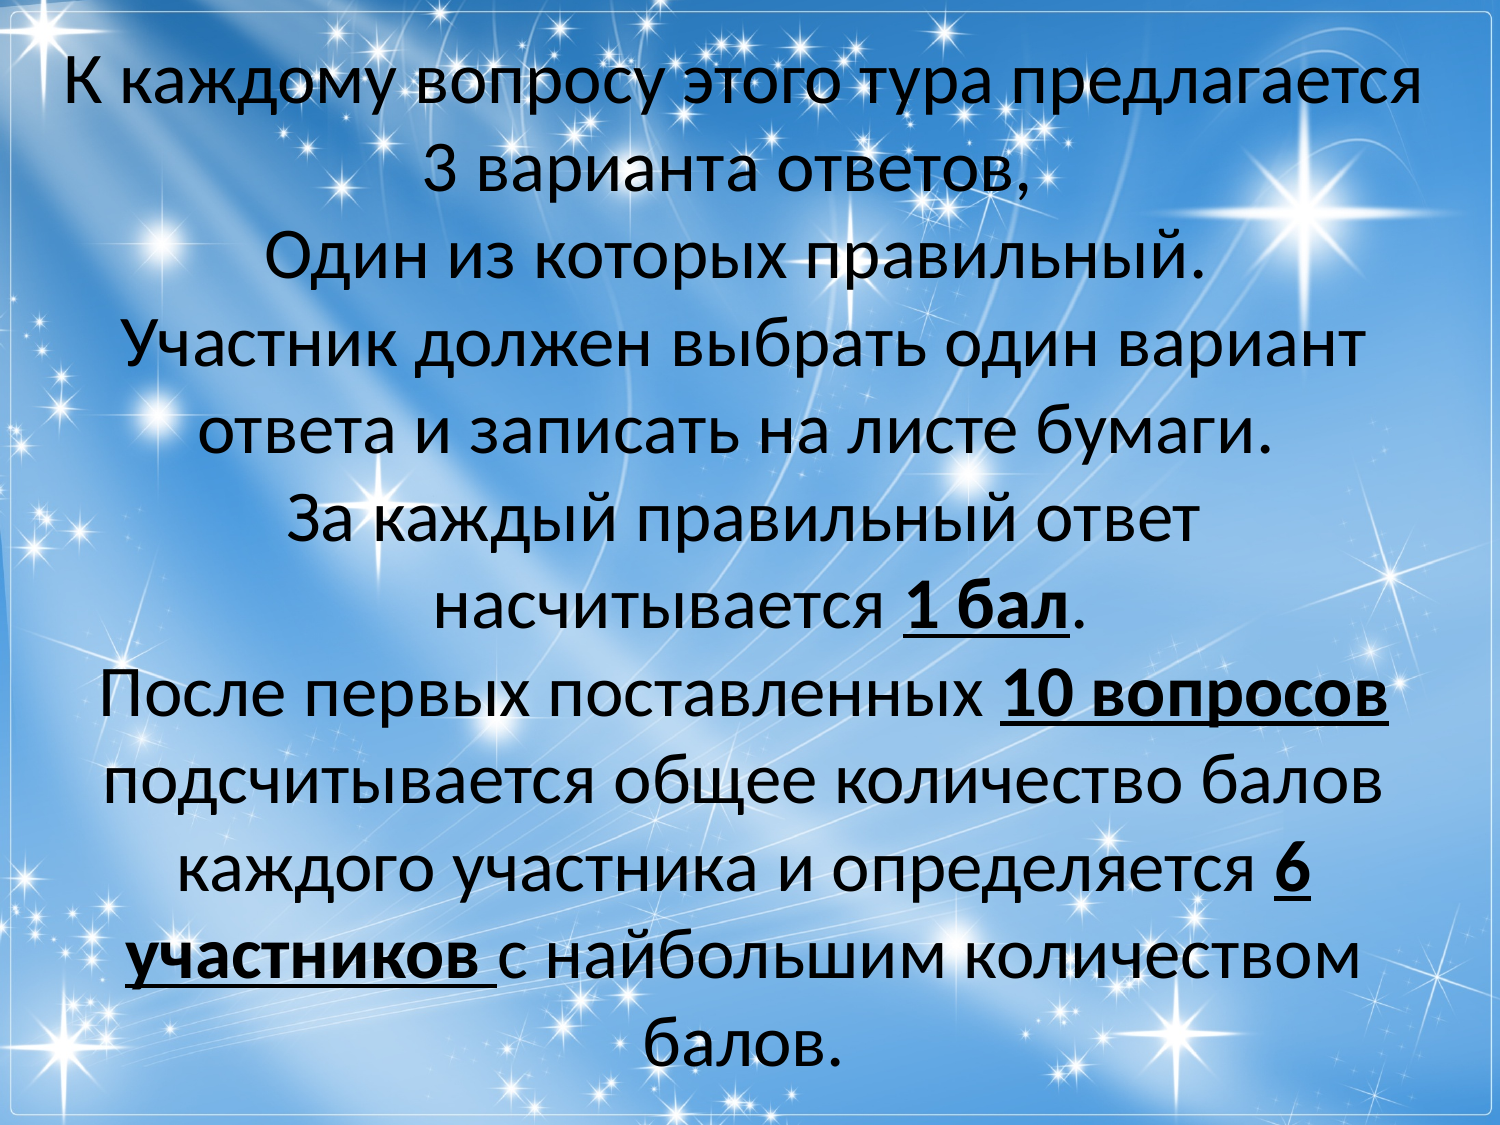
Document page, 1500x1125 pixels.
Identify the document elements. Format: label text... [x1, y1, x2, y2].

text_box К каждому вопросу этого тура предлагается 3 варианта ответов, Один из которых правильный. Участник должен выбрать один вариант ответа и записать на листе бумаги. За каждый правильный ответ насчитывается 1 бал. После первых поставленных 10 вопросов подсчитывается общее количество балов каждого участника и определяется 6 участников с найбольшим количеством балов. [23, 23, 1465, 1089]
picture [0, 0, 1500, 1125]
